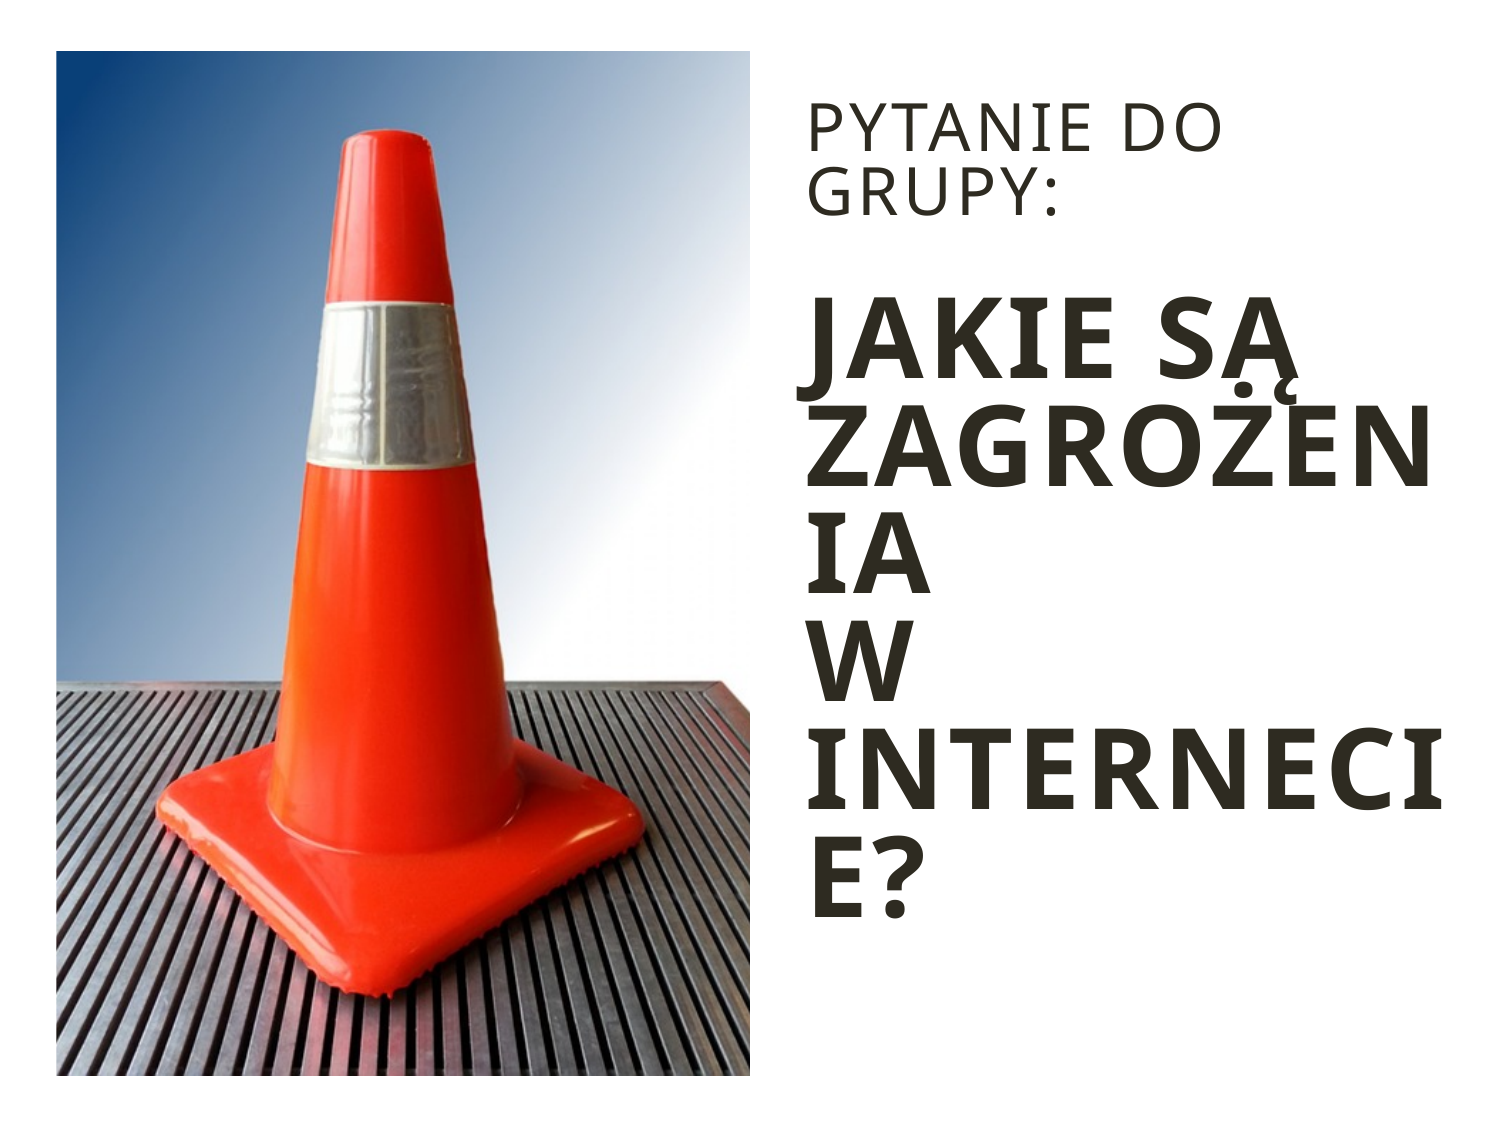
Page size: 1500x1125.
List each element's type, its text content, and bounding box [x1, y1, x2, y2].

picture [56, 51, 751, 1076]
title PYTANIE Do GRUPY: Jakie są zagrożenia w internecie? [790, 58, 1500, 1125]
